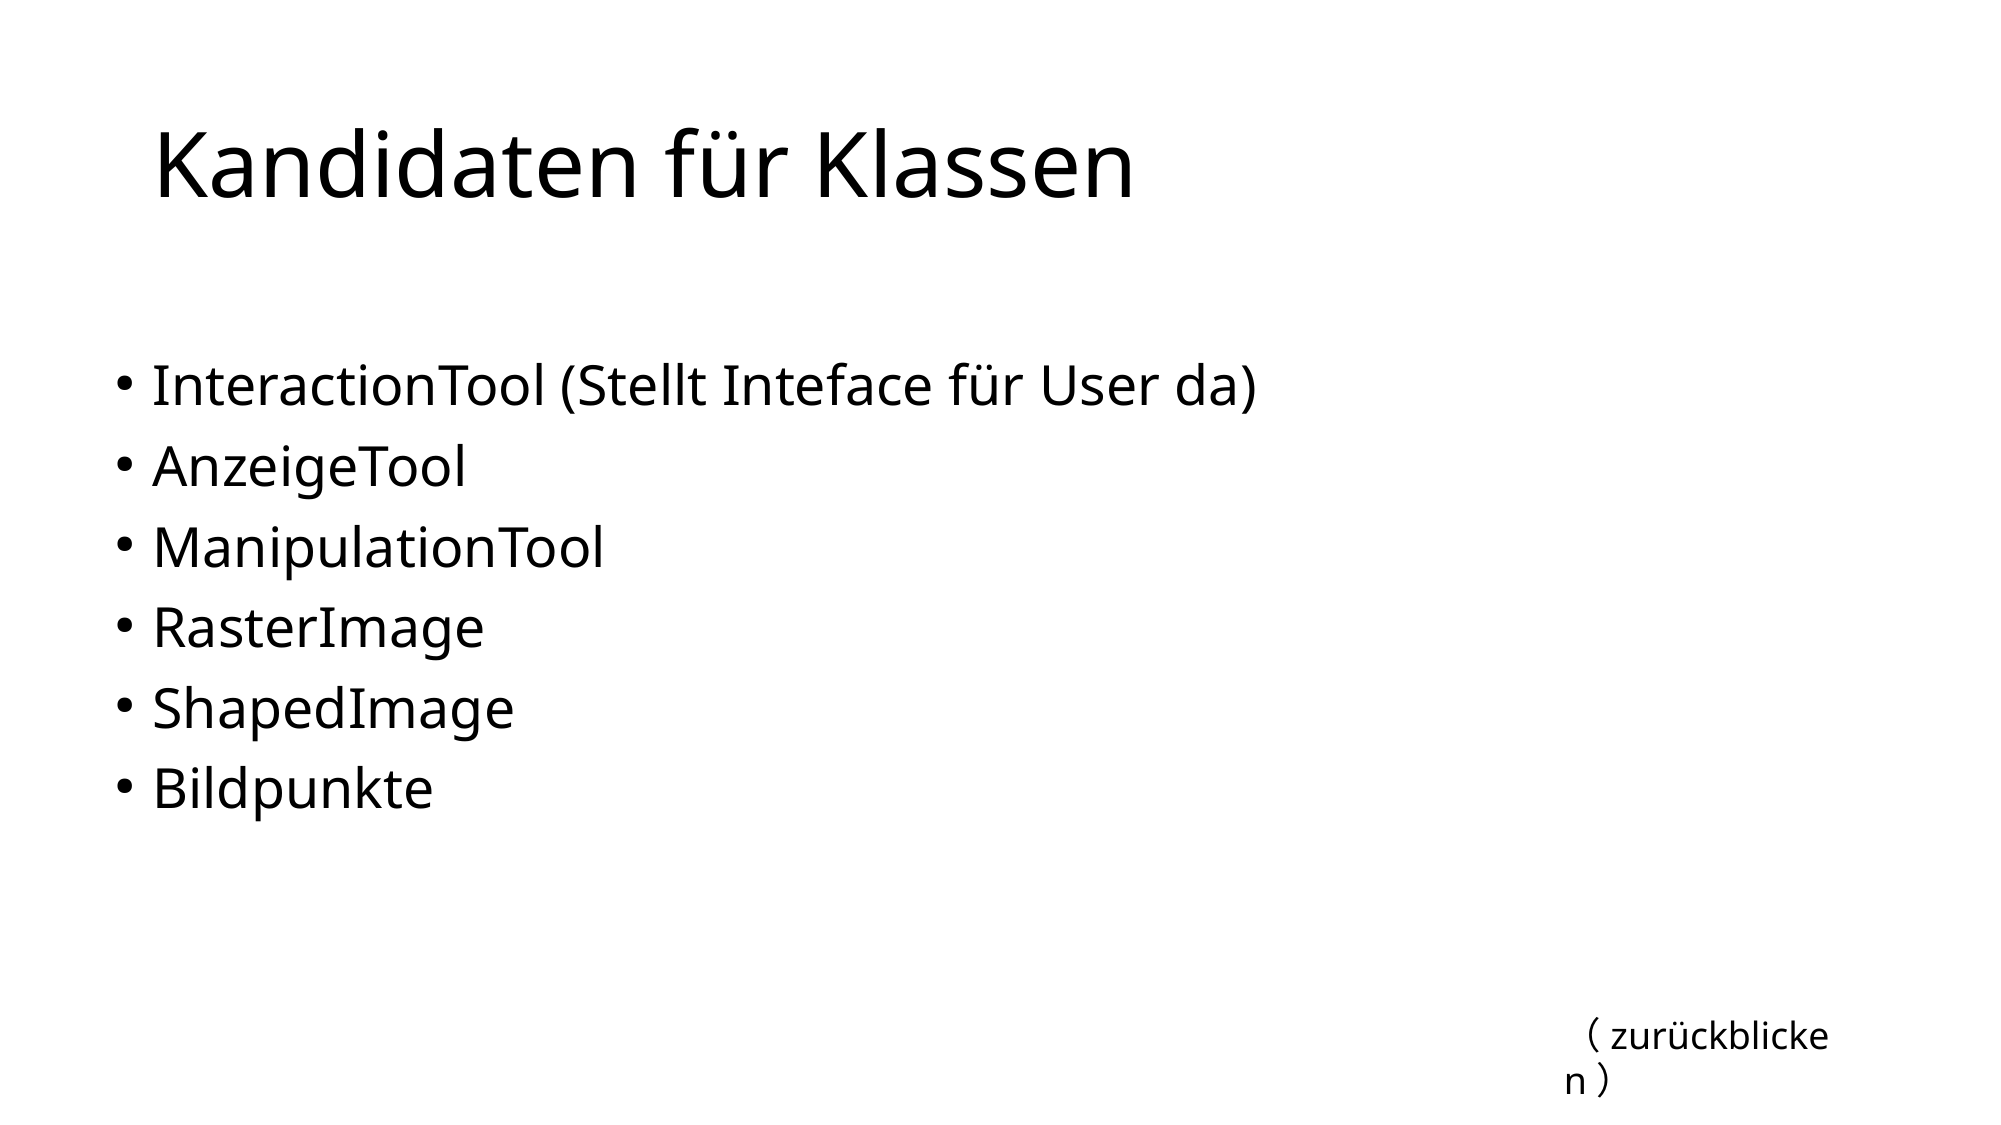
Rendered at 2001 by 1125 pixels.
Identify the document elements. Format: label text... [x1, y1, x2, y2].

list InteractionTool (Stellt Inteface für User da) AnzeigeTool ManipulationTool RasterImage ShapedImage Bildpunkte [100, 263, 1942, 916]
text_box （zurückblicken） [1549, 1004, 1863, 1110]
title Kandidaten für Klassen [137, 59, 1863, 263]
